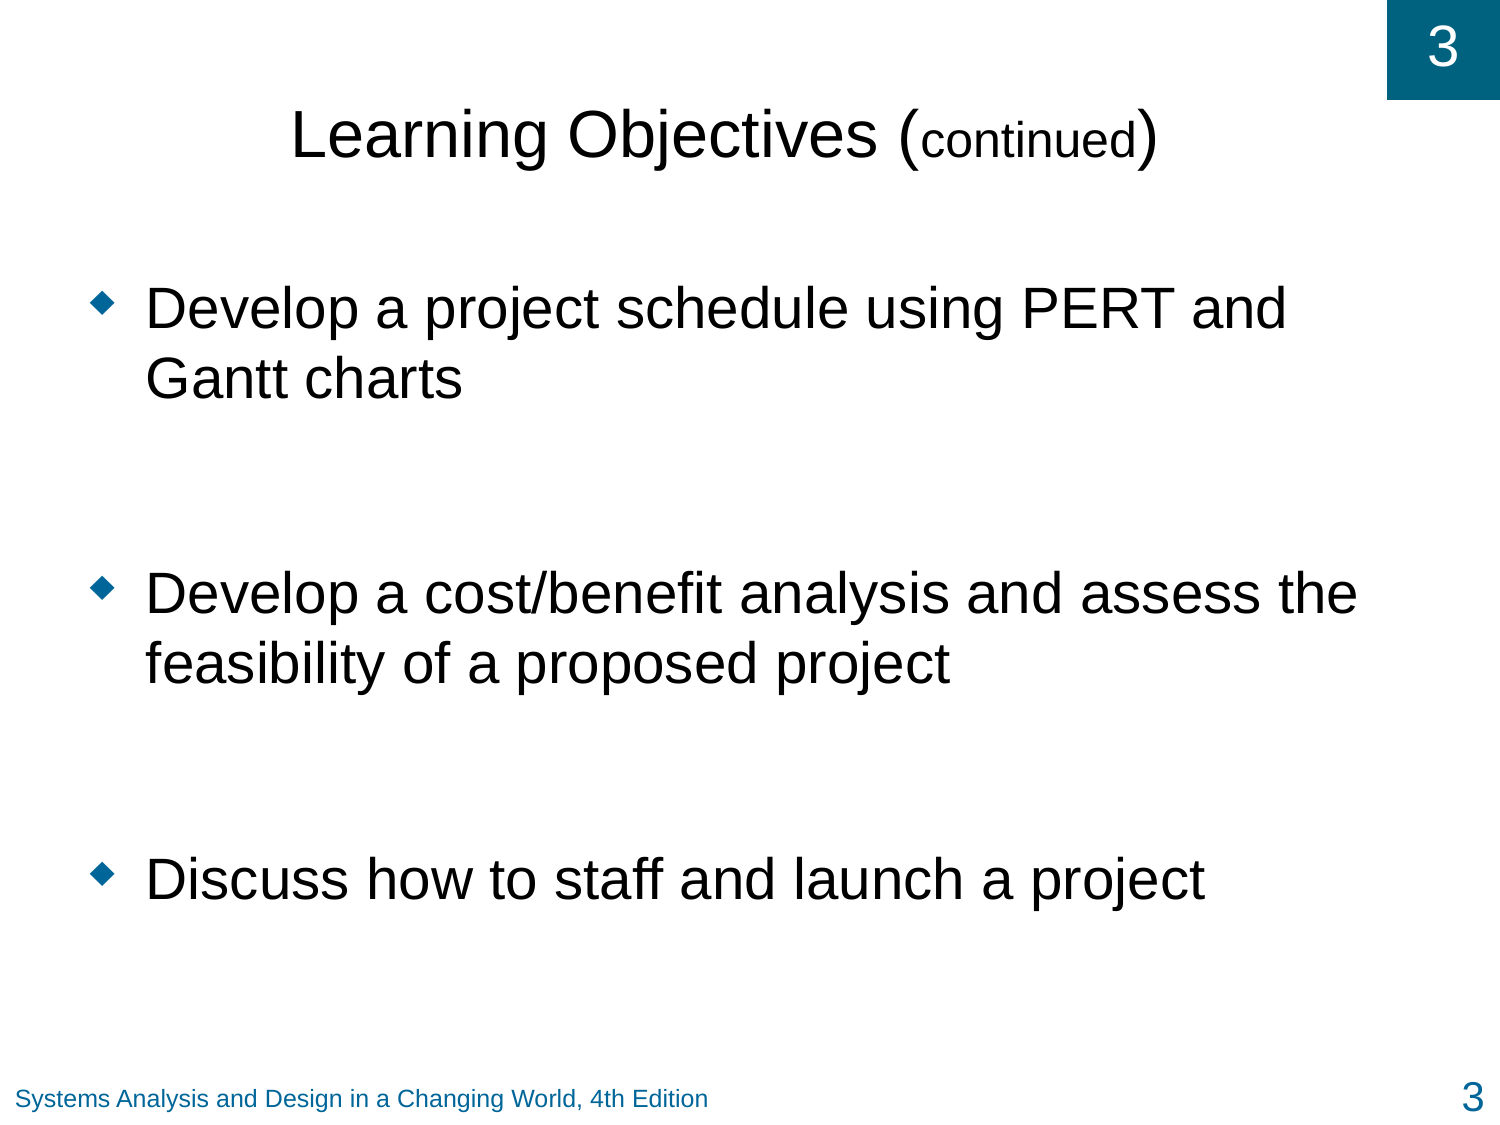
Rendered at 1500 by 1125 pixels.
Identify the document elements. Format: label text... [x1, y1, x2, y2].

slide_number 3 [1149, 1062, 1500, 1125]
title Learning Objectives (continued)‏ [74, 37, 1376, 226]
footer Systems Analysis and Design in a Changing World, 4th Edition [0, 1074, 1138, 1125]
list Develop a project schedule using PERT and Gantt charts Develop a cost/benefit analysis and assess the feasibility of a proposed project Discuss how to staff and launch a project [74, 262, 1451, 1038]
